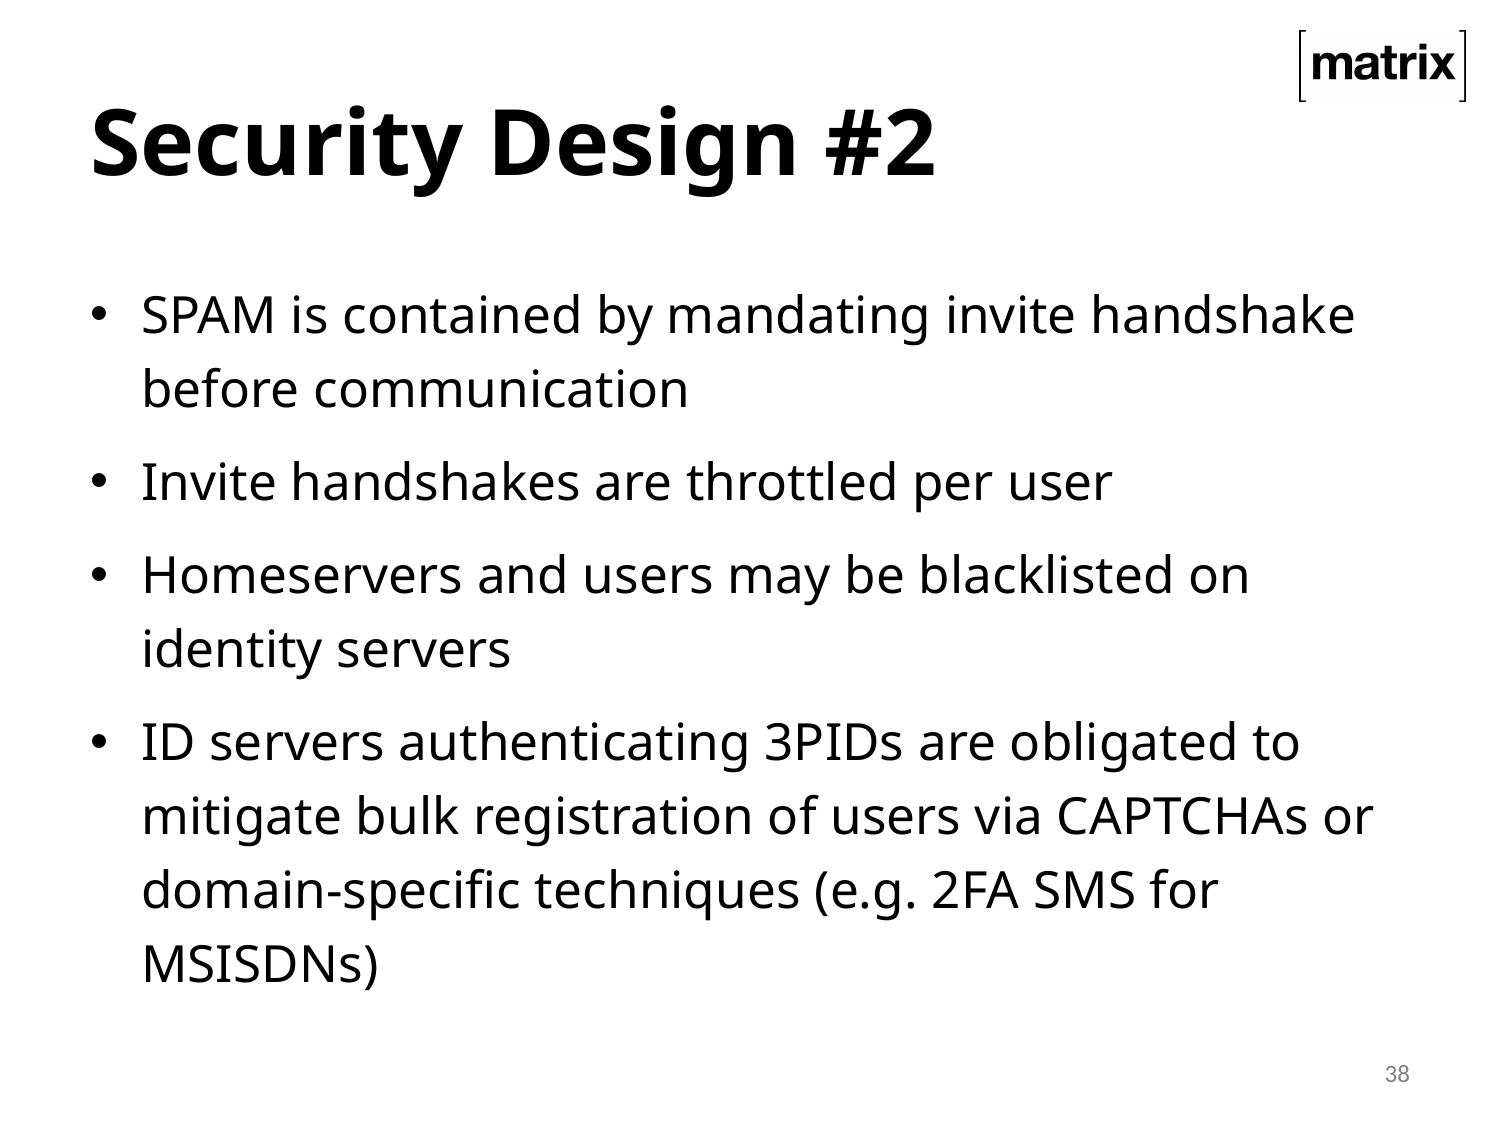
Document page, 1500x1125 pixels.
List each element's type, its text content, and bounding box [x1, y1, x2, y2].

list SPAM is contained by mandating invite handshake before communication Invite handshakes are throttled per user Homeservers and users may be blacklisted on identity servers ID servers authenticating 3PIDs are obligated to mitigate bulk registration of users via CAPTCHAs or domain-specific techniques (e.g. 2FA SMS for MSISDNs) [75, 262, 1425, 1005]
picture [1299, 30, 1466, 102]
title Security Design #2 [75, 45, 1425, 233]
slide_number 38 [1074, 1042, 1425, 1103]
